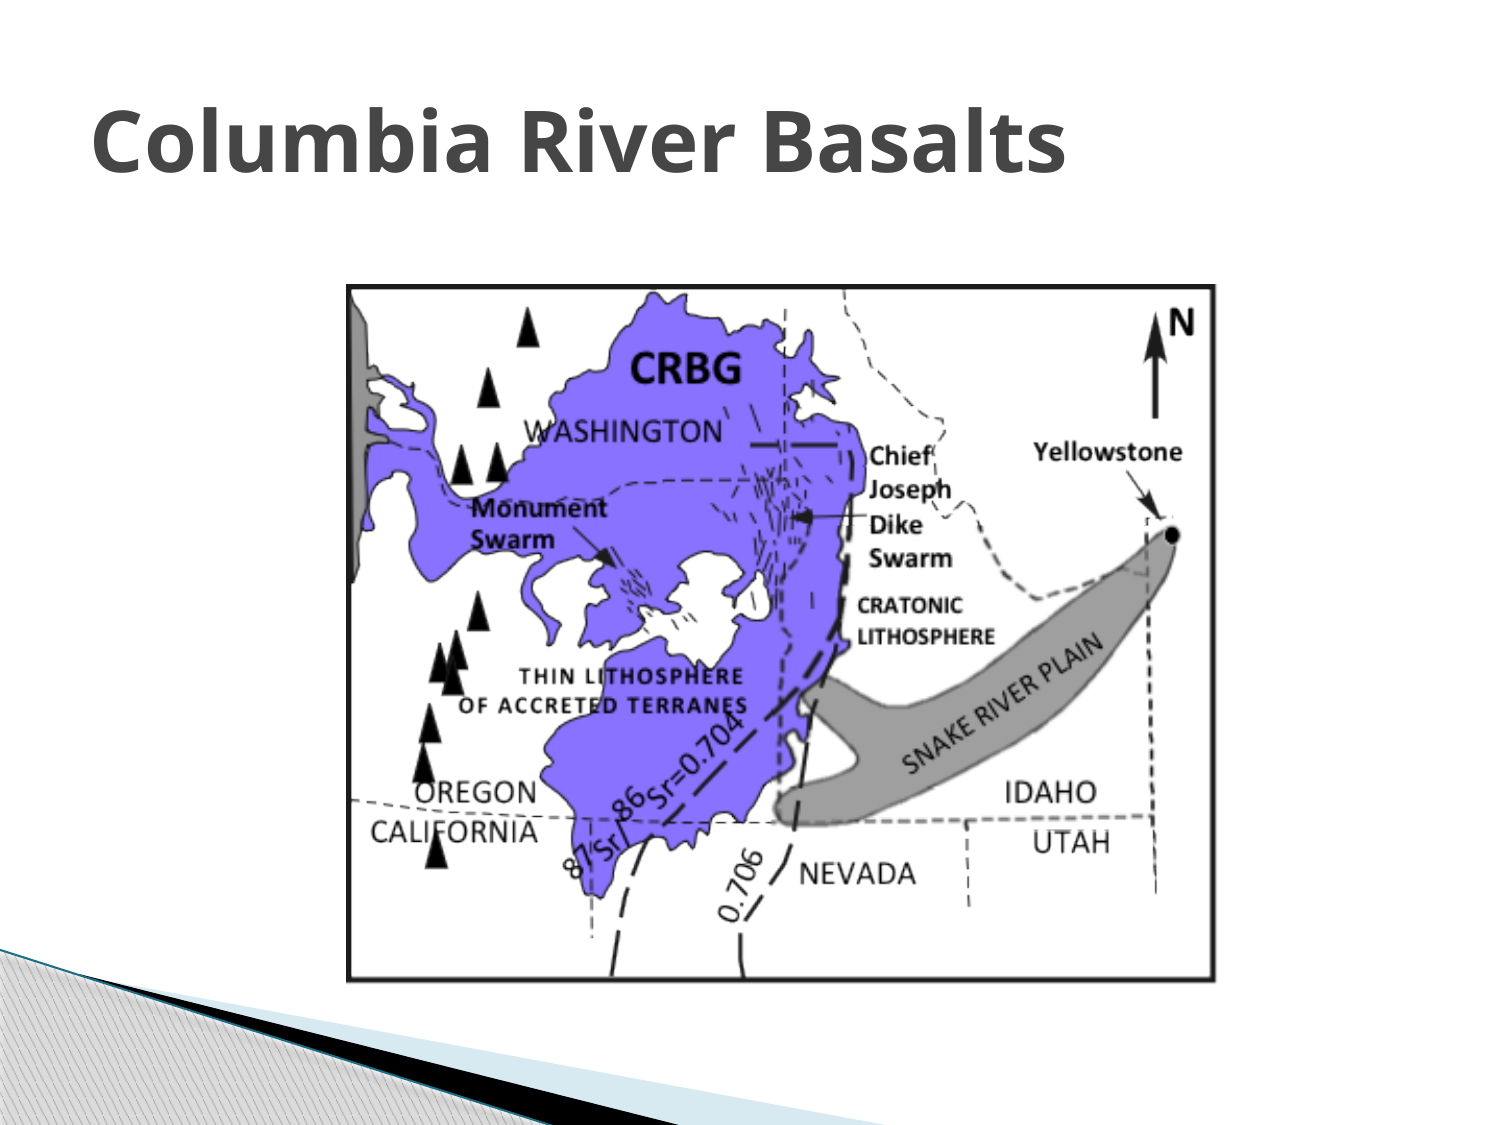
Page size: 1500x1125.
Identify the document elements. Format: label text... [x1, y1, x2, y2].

title Columbia River Basalts [75, 45, 1425, 233]
picture [345, 284, 1220, 988]
